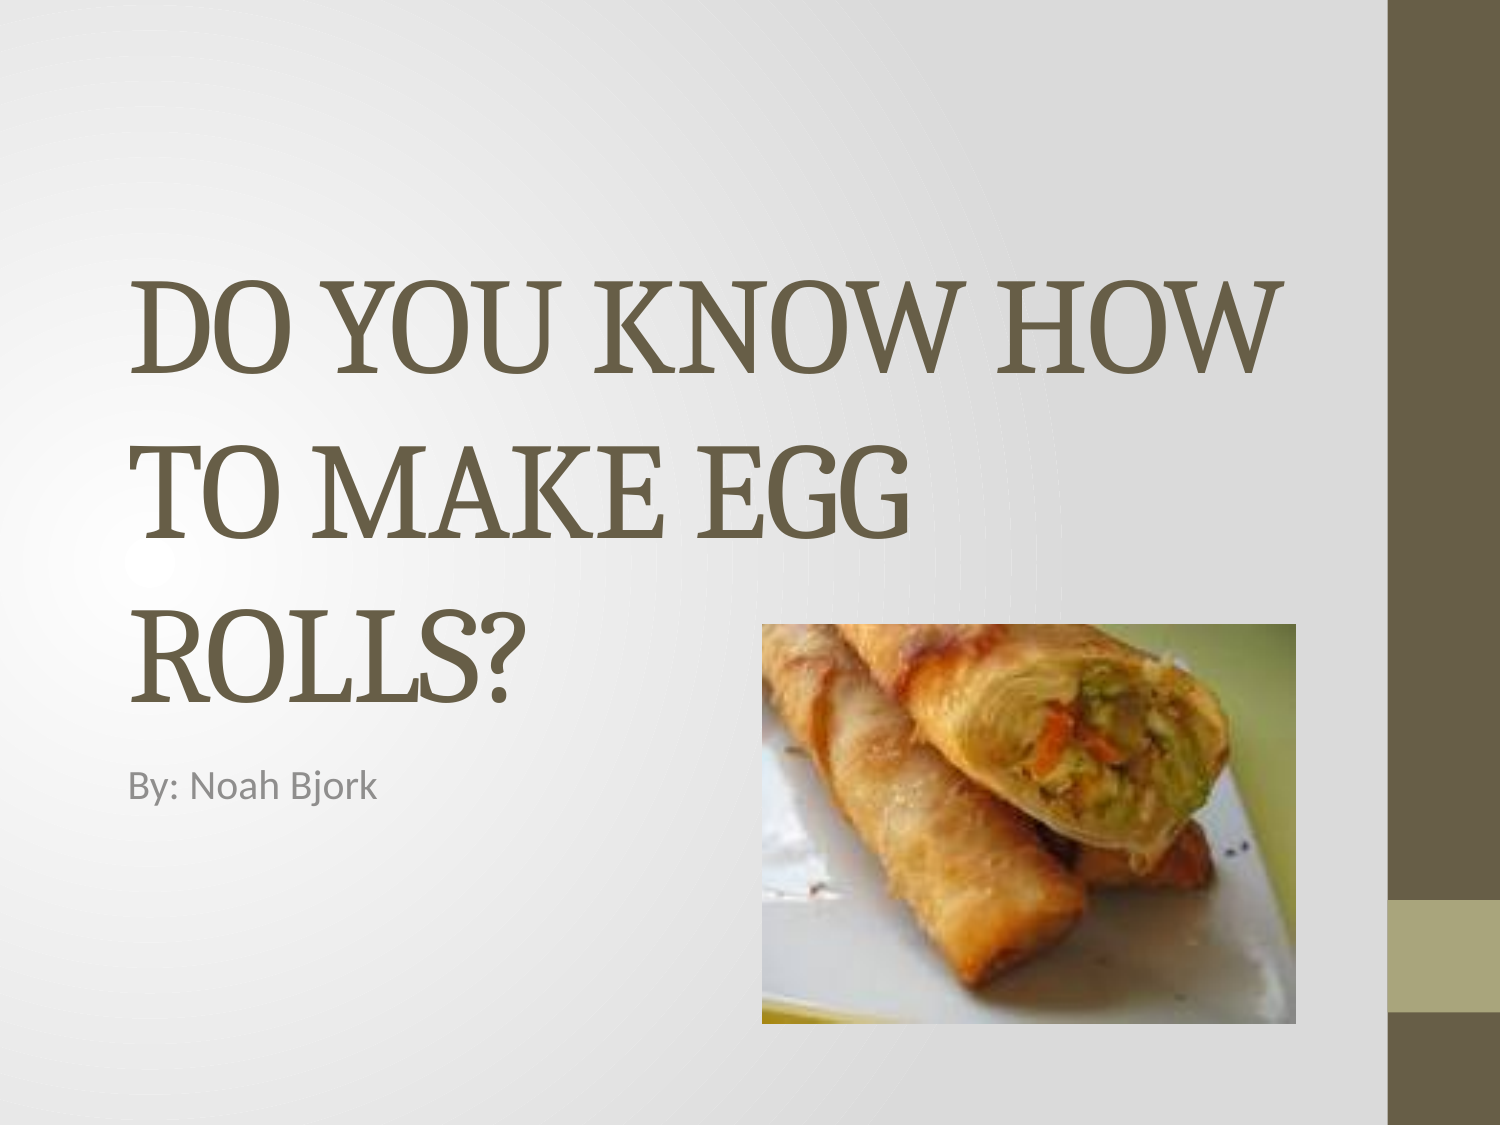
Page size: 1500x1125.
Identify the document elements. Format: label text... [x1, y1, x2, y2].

title DO YOU KNOW HOW TO MAKE EGG ROLLS? [112, 312, 1350, 738]
subtitle By: Noah Bjork [112, 750, 759, 925]
picture [761, 624, 1296, 1024]
